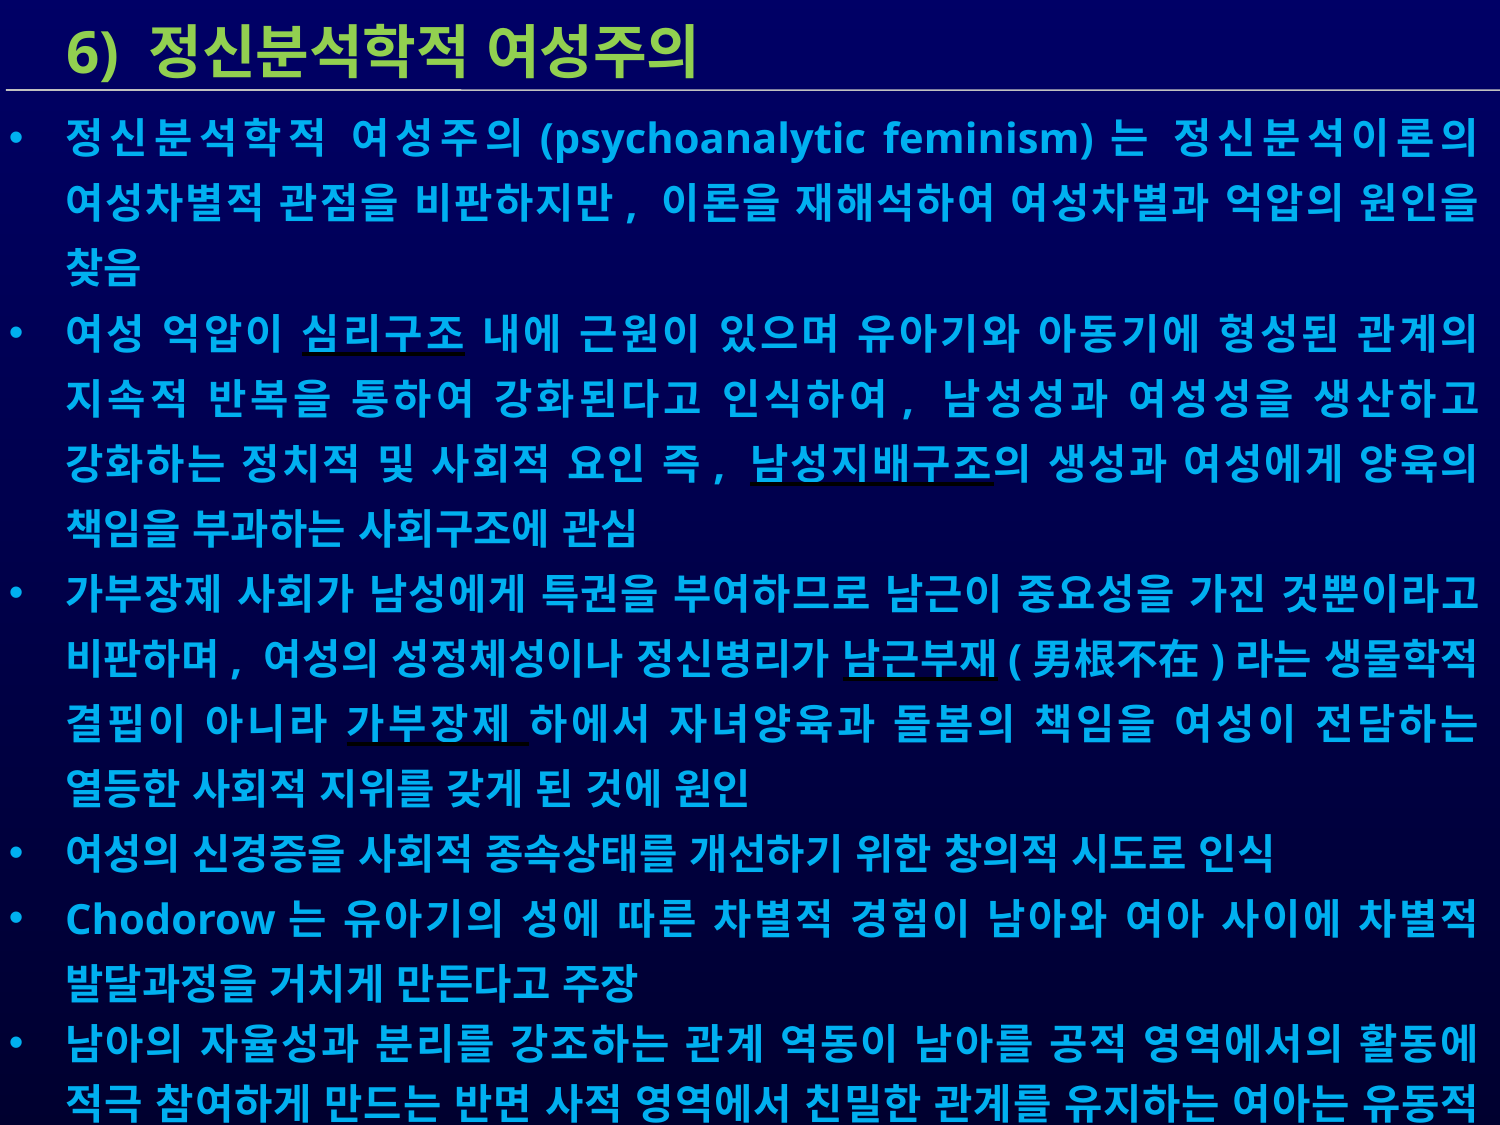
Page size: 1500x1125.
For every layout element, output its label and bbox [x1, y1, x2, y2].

text_box [0, 6, 1500, 1125]
